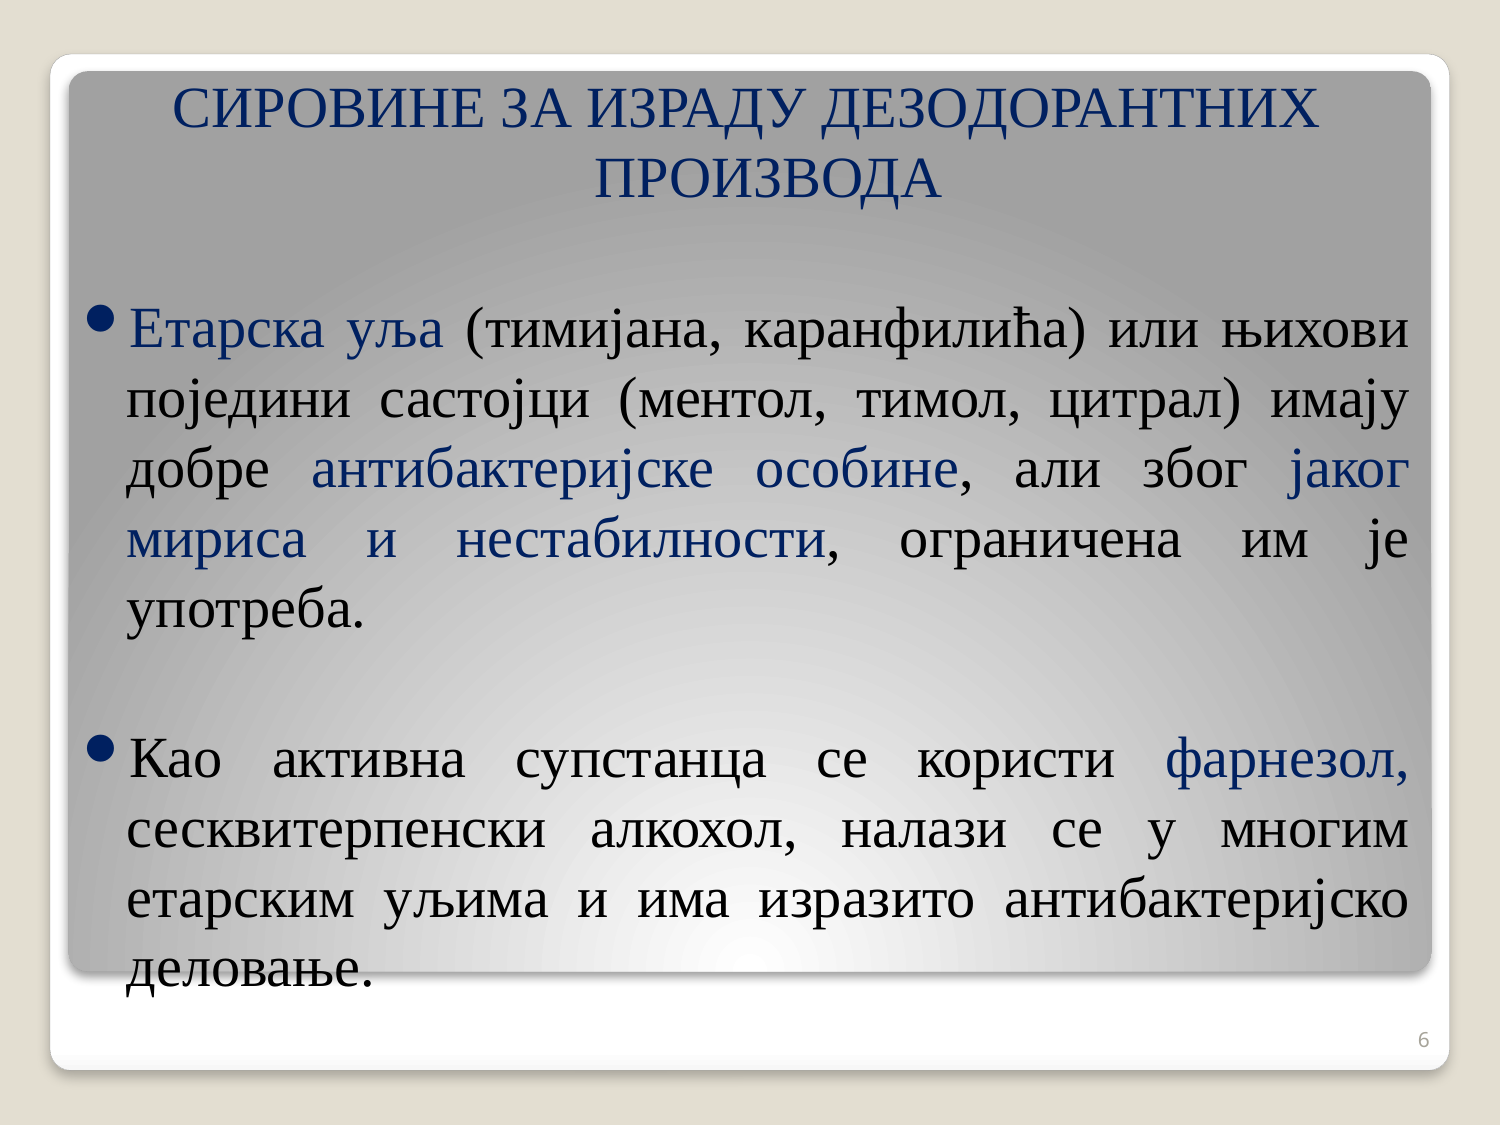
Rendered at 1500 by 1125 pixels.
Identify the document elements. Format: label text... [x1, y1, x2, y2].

list СИРОВИНЕ ЗА ИЗРАДУ ДЕЗОДОРАНТНИХ ПРОИЗВОДА Етарска уља (тимијана, каранфилића) или њихови поједини састојци (ментол, тимол, цитрал) имају добре антибактеријске особине, али због јаког мириса и нестабилности, ограничена им је употреба. Као активна супстанца се користи фарнезол, сесквитерпенски алкохол, налази се у многим етарским уљима и има изразито антибактеријско деловање. [53, 54, 1425, 1071]
slide_number 6 [1369, 1002, 1445, 1063]
